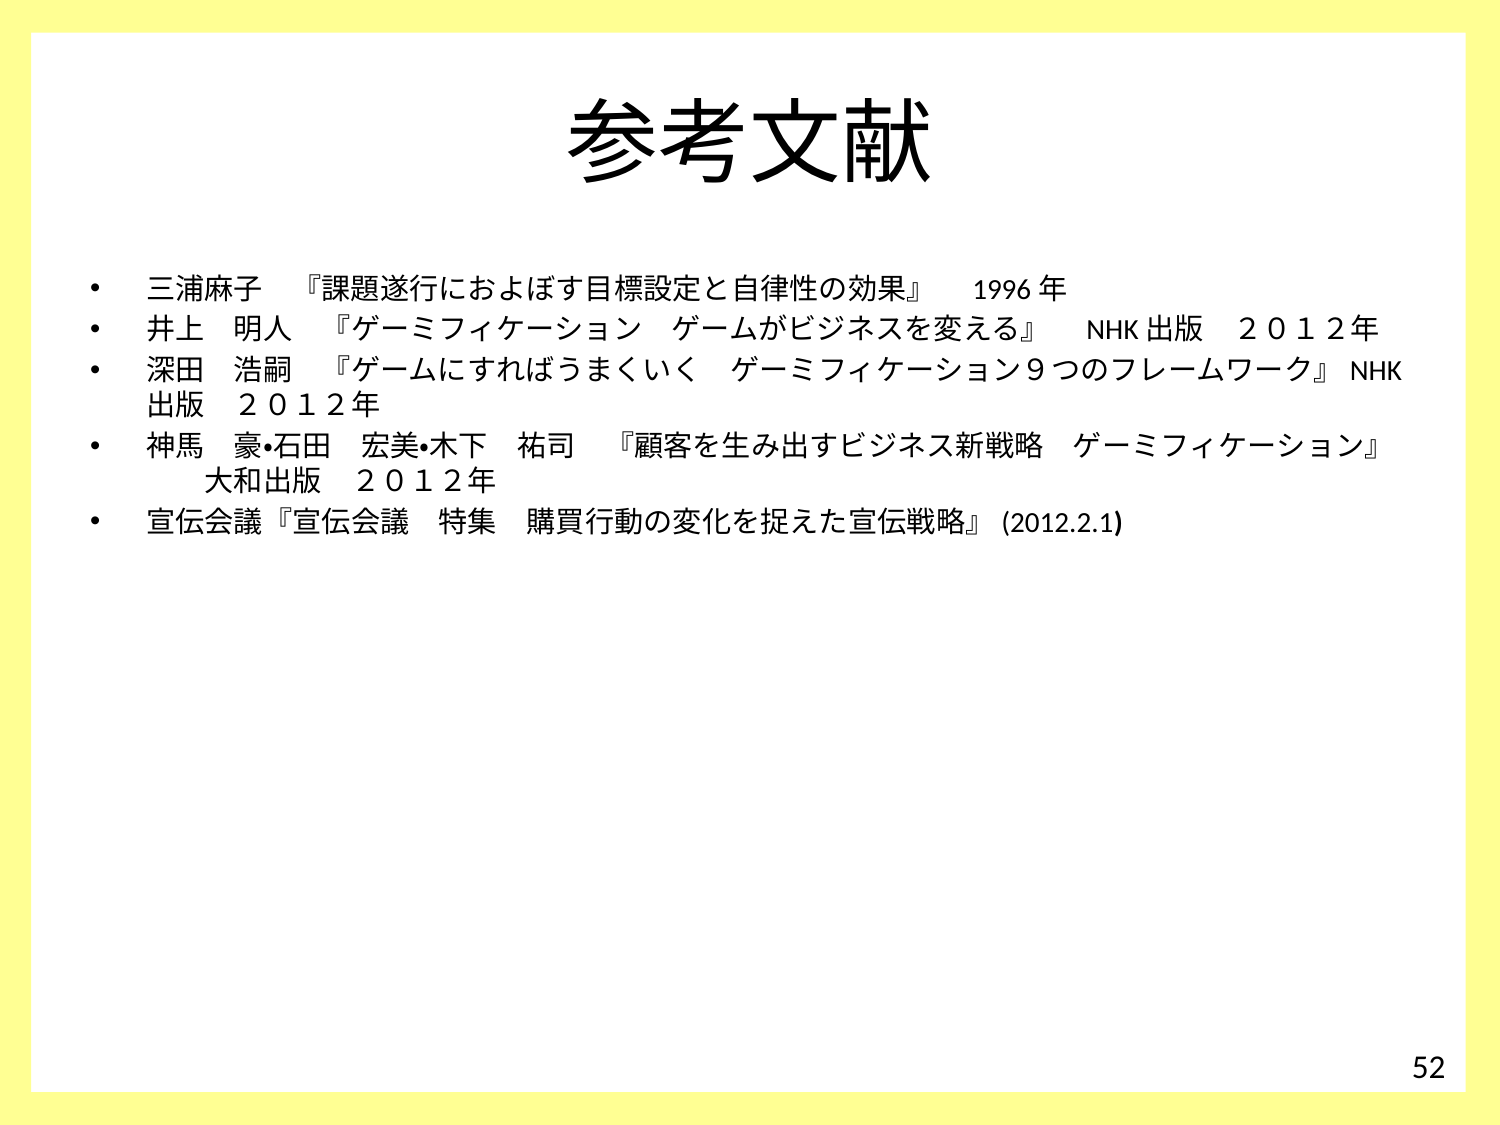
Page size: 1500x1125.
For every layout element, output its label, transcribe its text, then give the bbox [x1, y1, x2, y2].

text_box [0, 0, 1500, 1125]
title 参考文献 [75, 45, 1425, 233]
slide_number 52 [1387, 1035, 1461, 1090]
list 三浦麻子 『課題遂行におよぼす目標設定と自律性の効果』 1996年 井上 明人 『ゲーミフィケーション ゲームがビジネスを変える』 NHK出版 ２０１２年 深田 浩嗣 『ゲームにすればうまくいく ゲーミフィケーション９つのフレームワーク』NHK出版 ２０１２年 神馬 豪・石田 宏美・木下 祐司 『顧客を生み出すビジネス新戦略 ゲーミフィケーション』 大和出版 ２０１２年 宣伝会議『宣伝会議 特集 購買行動の変化を捉えた宣伝戦略』(2012.2.1) [75, 262, 1425, 1005]
text_box [0, 35, 1464, 1125]
